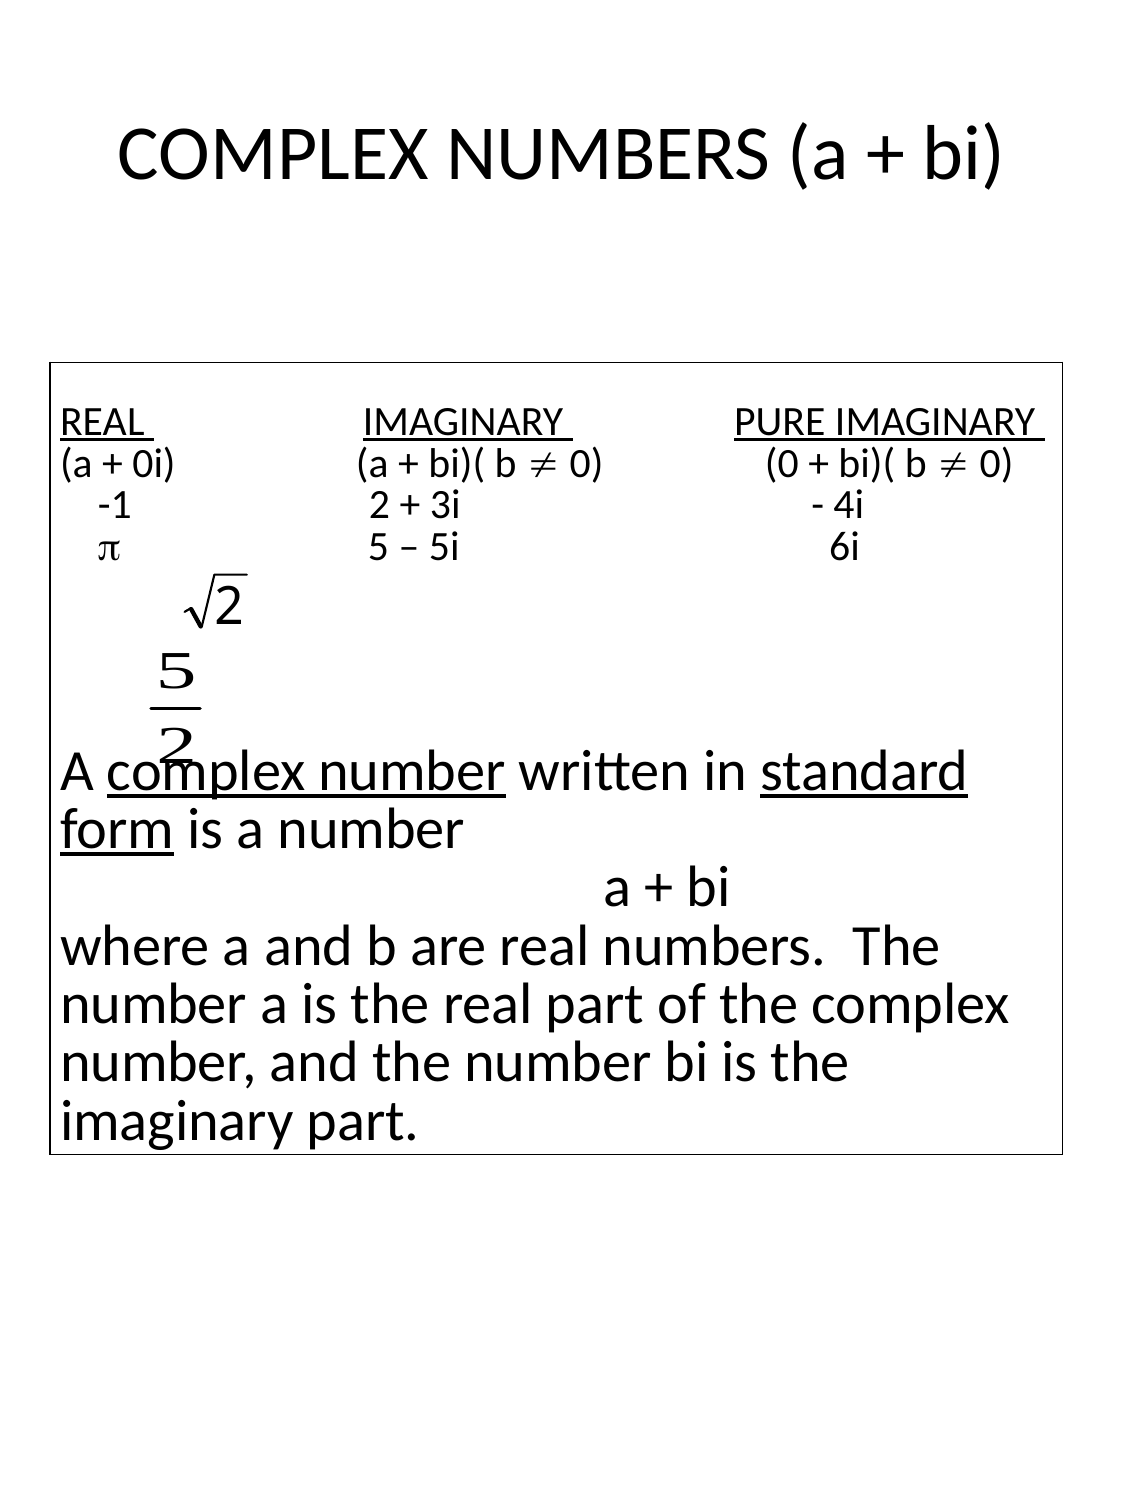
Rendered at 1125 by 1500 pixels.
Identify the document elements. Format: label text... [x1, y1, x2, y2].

table_header REAL IMAGINARY PURE IMAGINARY (a + 0i) (a + bi)( b  0) (0 + bi)( b  0) -1 2 + 3i - 4i  5 – 5i 6i A complex number written in standard form is a number a + bi where a and b are real numbers. The number a is the real part of the complex number, and the number bi is the imaginary part. [51, 363, 1062, 1154]
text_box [174, 562, 257, 638]
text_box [137, 637, 219, 776]
title COMPLEX NUMBERS (a + bi) [56, 60, 1069, 238]
